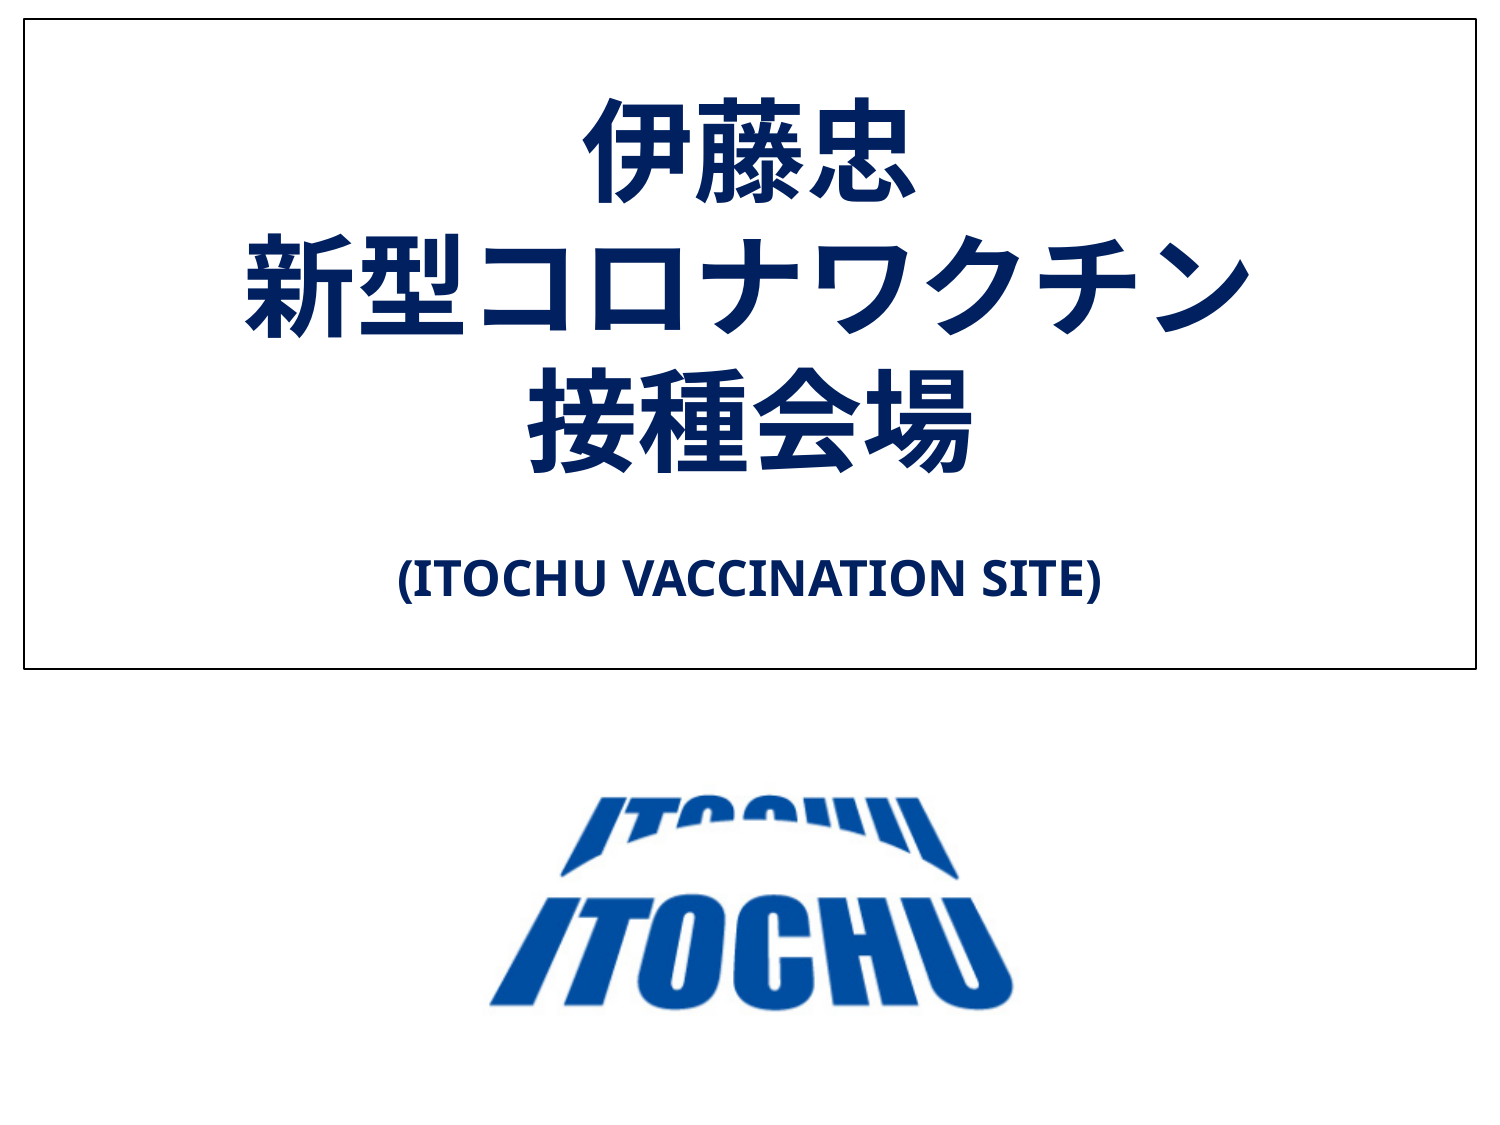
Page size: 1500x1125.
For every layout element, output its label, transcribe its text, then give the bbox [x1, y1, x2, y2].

picture [462, 763, 1037, 1045]
text_box 伊藤忠 新型コロナワクチン 接種会場 (ITOCHU VACCINATION SITE) [21, 17, 1479, 671]
